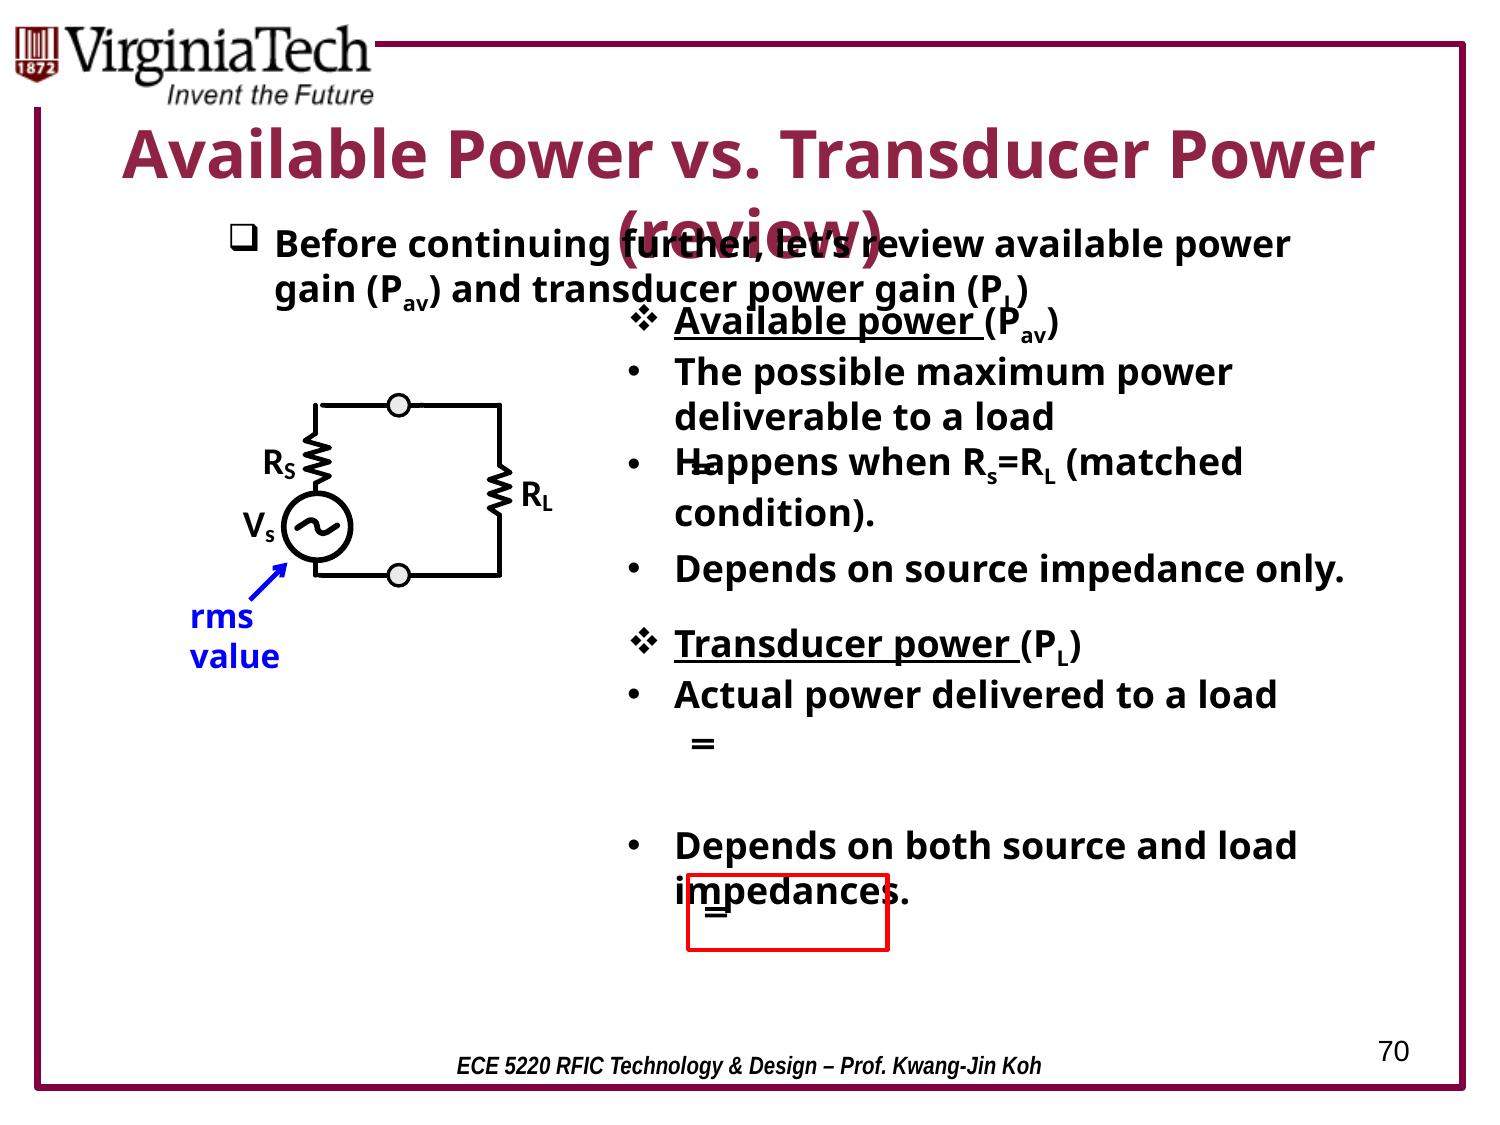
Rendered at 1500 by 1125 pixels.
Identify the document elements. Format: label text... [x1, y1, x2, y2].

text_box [237, 387, 559, 594]
text_box Transducer power (PL) Actual power delivered to a load [612, 612, 1400, 724]
text_box Before continuing further, let’s review available power gain (Pav) and transducer power gain (PL) [212, 212, 1375, 324]
picture [15, 24, 375, 107]
slide_number 70 [1074, 1024, 1425, 1103]
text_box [249, 562, 288, 601]
title Available Power vs. Transducer Power (review) [37, 104, 1463, 213]
text_box Depends on both source and load impedances. [612, 814, 1400, 920]
text_box [686, 873, 890, 952]
text_box Depends on source impedance only. [612, 537, 1400, 598]
text_box rms value [174, 587, 363, 682]
text_box Available power (Pav) The possible maximum power deliverable to a load Happens when Rs=RL (matched condition). [612, 289, 1400, 537]
